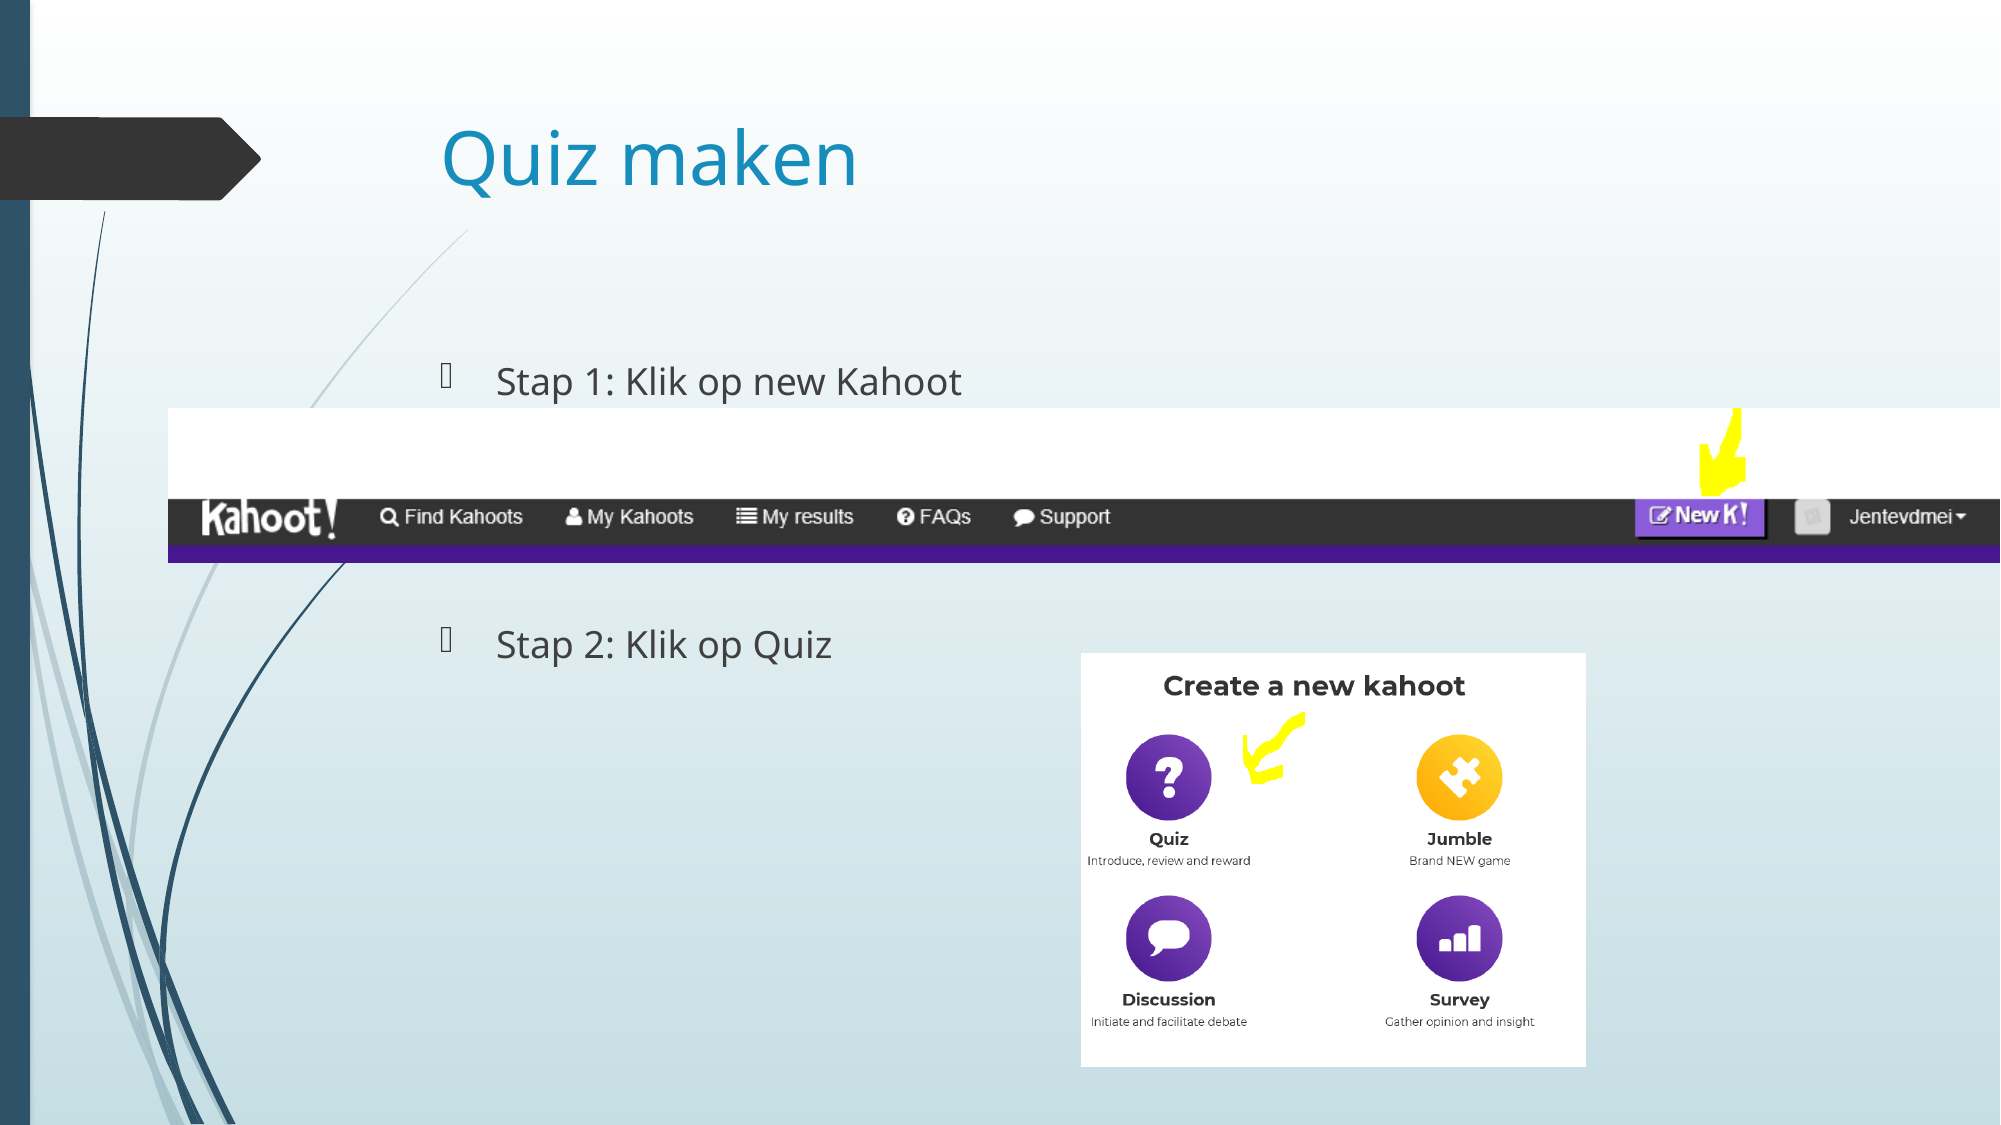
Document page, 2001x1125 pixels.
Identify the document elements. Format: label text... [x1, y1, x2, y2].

list Stap 1: Klik op new Kahoot Stap 2: Klik op Quiz [424, 350, 1888, 408]
list Stap 1: Klik op new Kahoot Stap 2: Klik op Quiz [424, 574, 1888, 970]
title Quiz maken [425, 102, 1888, 313]
picture [168, 408, 2000, 563]
picture [1081, 653, 1587, 1067]
